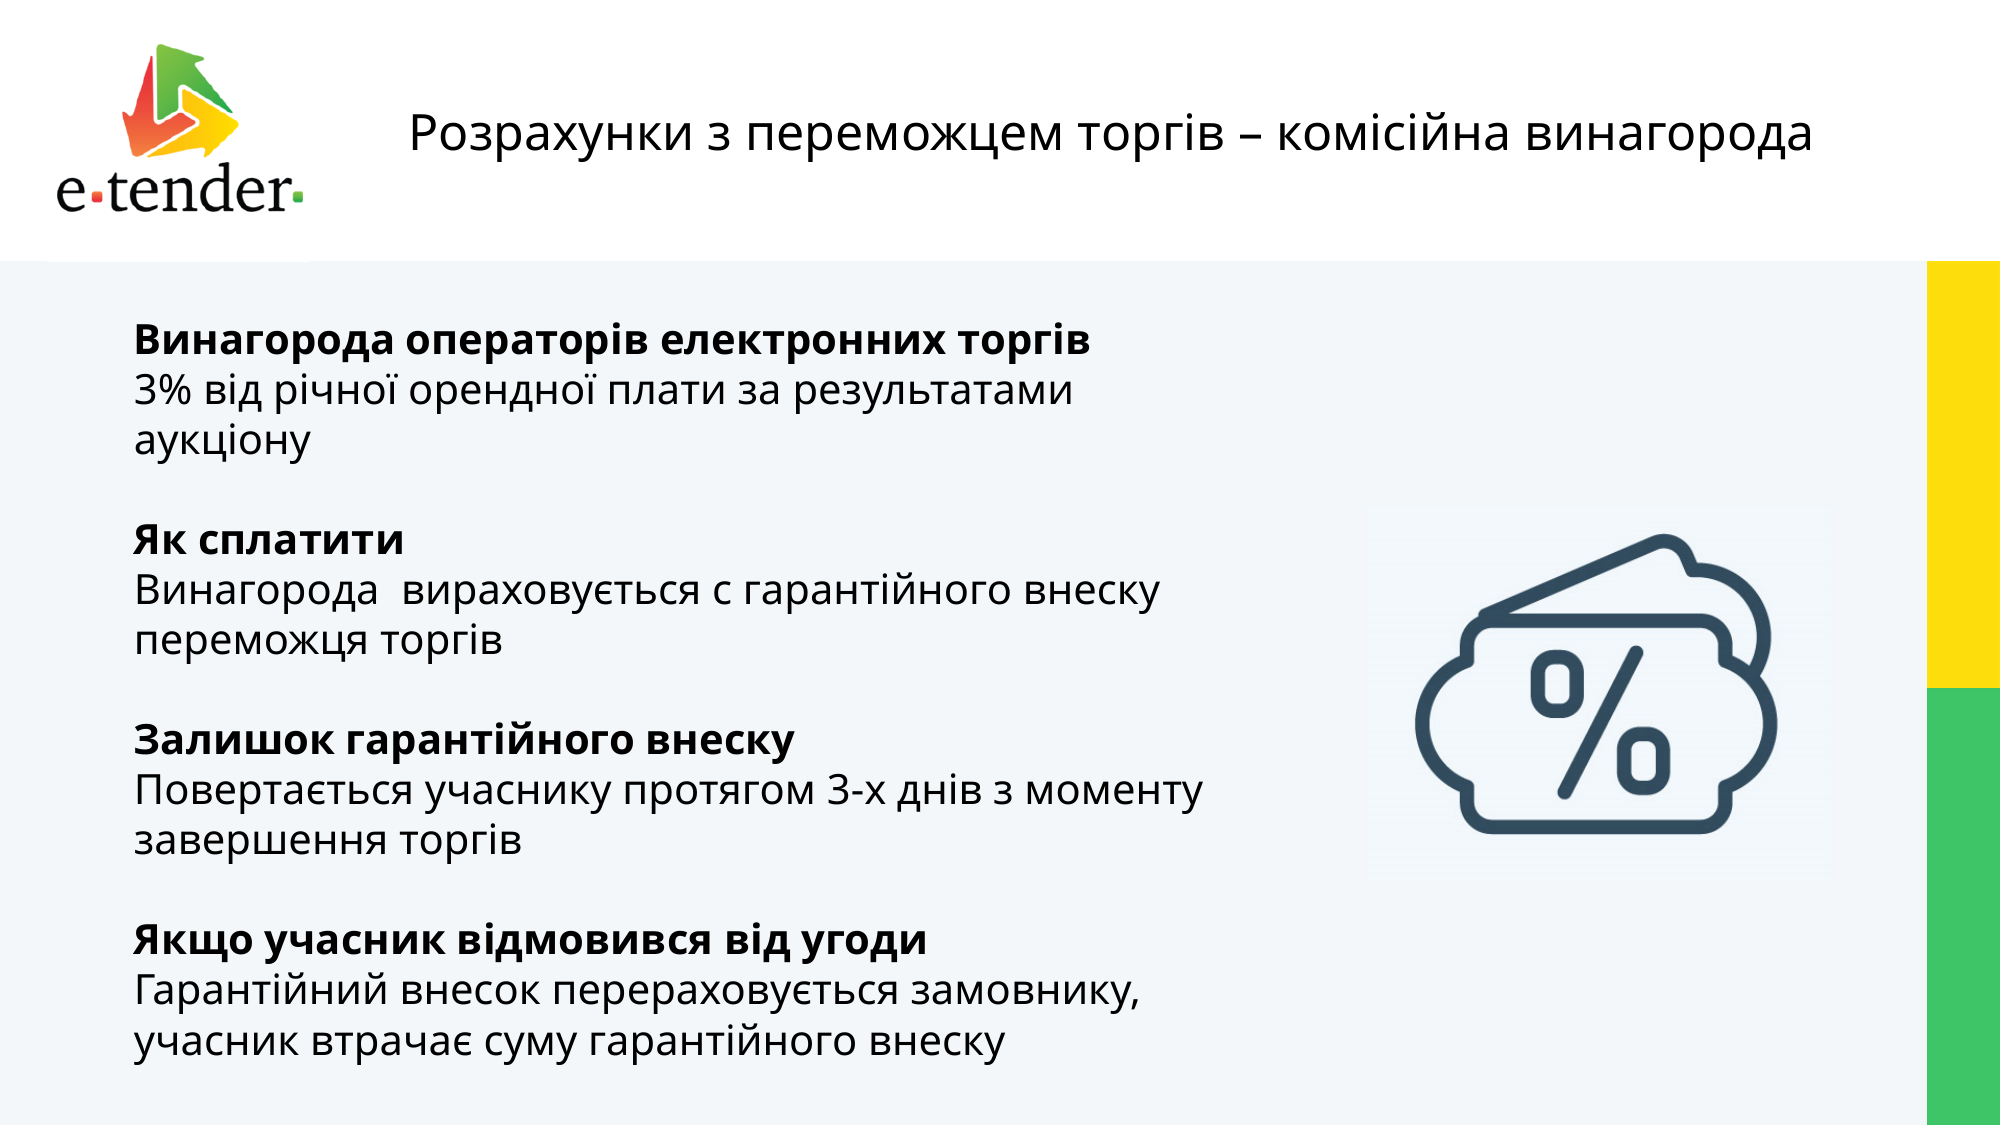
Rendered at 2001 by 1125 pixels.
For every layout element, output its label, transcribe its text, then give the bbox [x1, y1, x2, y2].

picture [0, 0, 2000, 1125]
text_box Розрахунки з переможцем торгів – комісійна винагорода [393, 93, 1843, 168]
